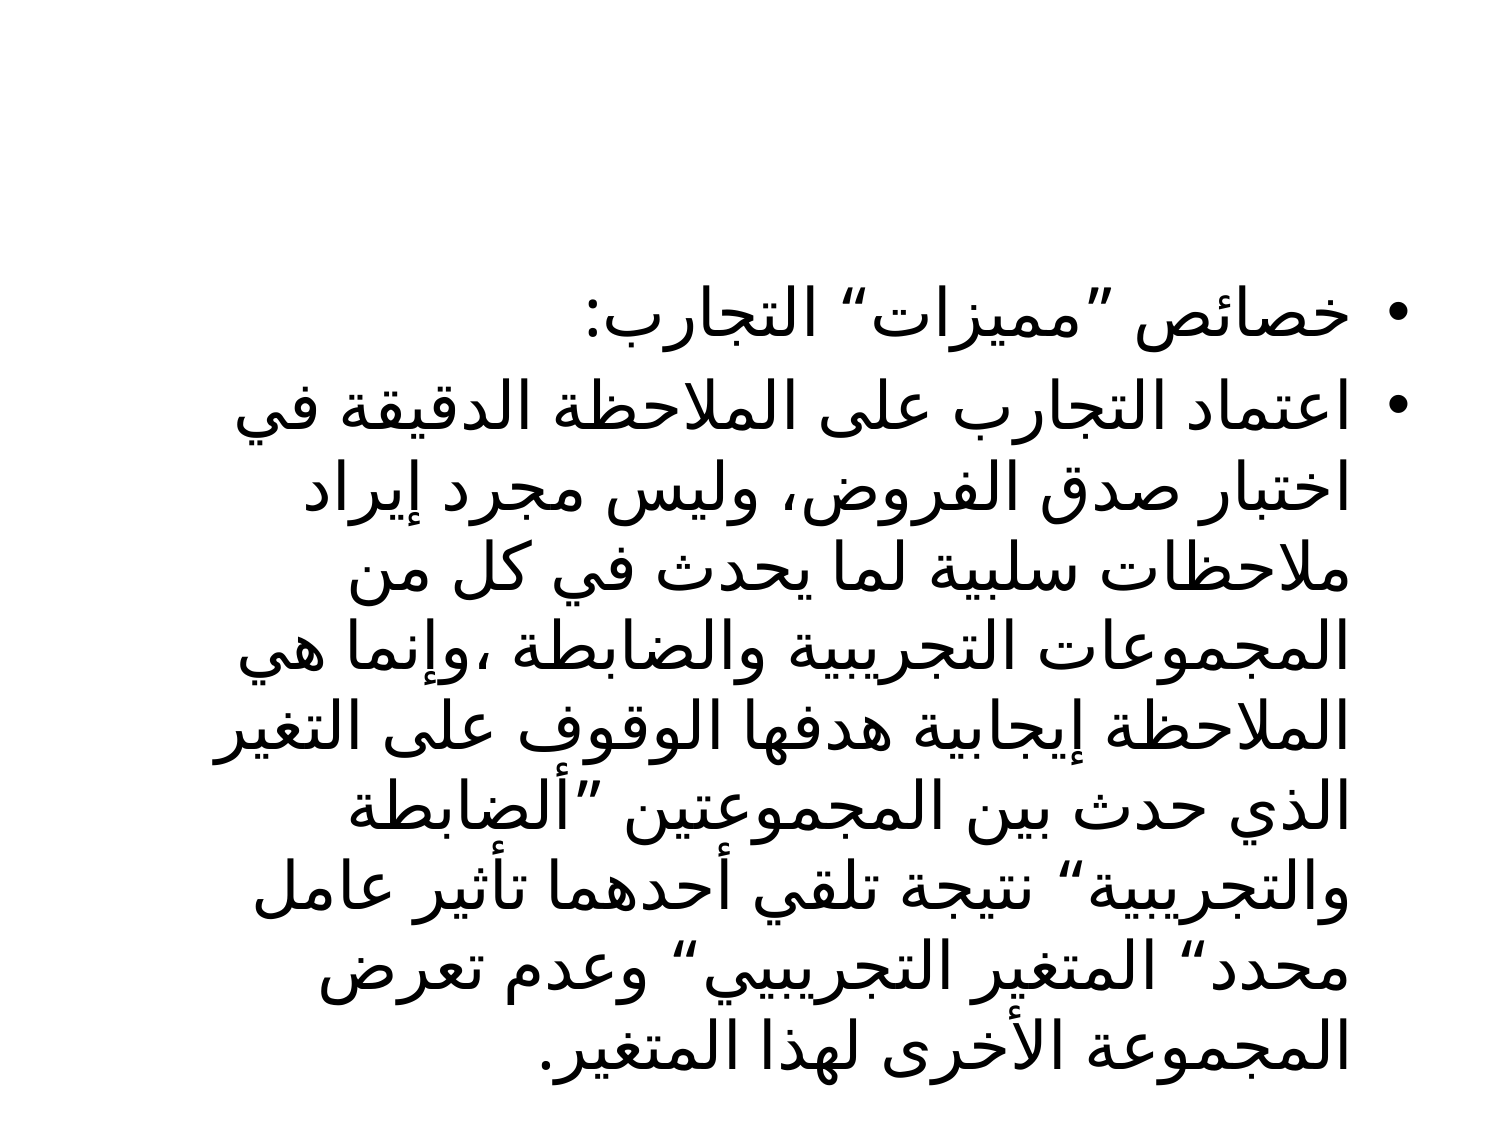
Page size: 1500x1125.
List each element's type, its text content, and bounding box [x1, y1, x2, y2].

list خصائص ”مميزات“ التجارب: اعتماد التجارب على الملاحظة الدقيقة في اختبار صدق الفروض، وليس مجرد إيراد ملاحظات سلبية لما يحدث في كل من المجموعات التجريبية والضابطة ،وإنما هي الملاحظة إيجابية هدفها الوقوف على التغير الذي حدث بين المجموعتين ”ألضابطة والتجريبية“ نتيجة تلقي أحدهما تأثير عامل محدد“ المتغير التجريبيي“ وعدم تعرض المجموعة الأخرى لهذا المتغير. [75, 262, 1425, 1005]
